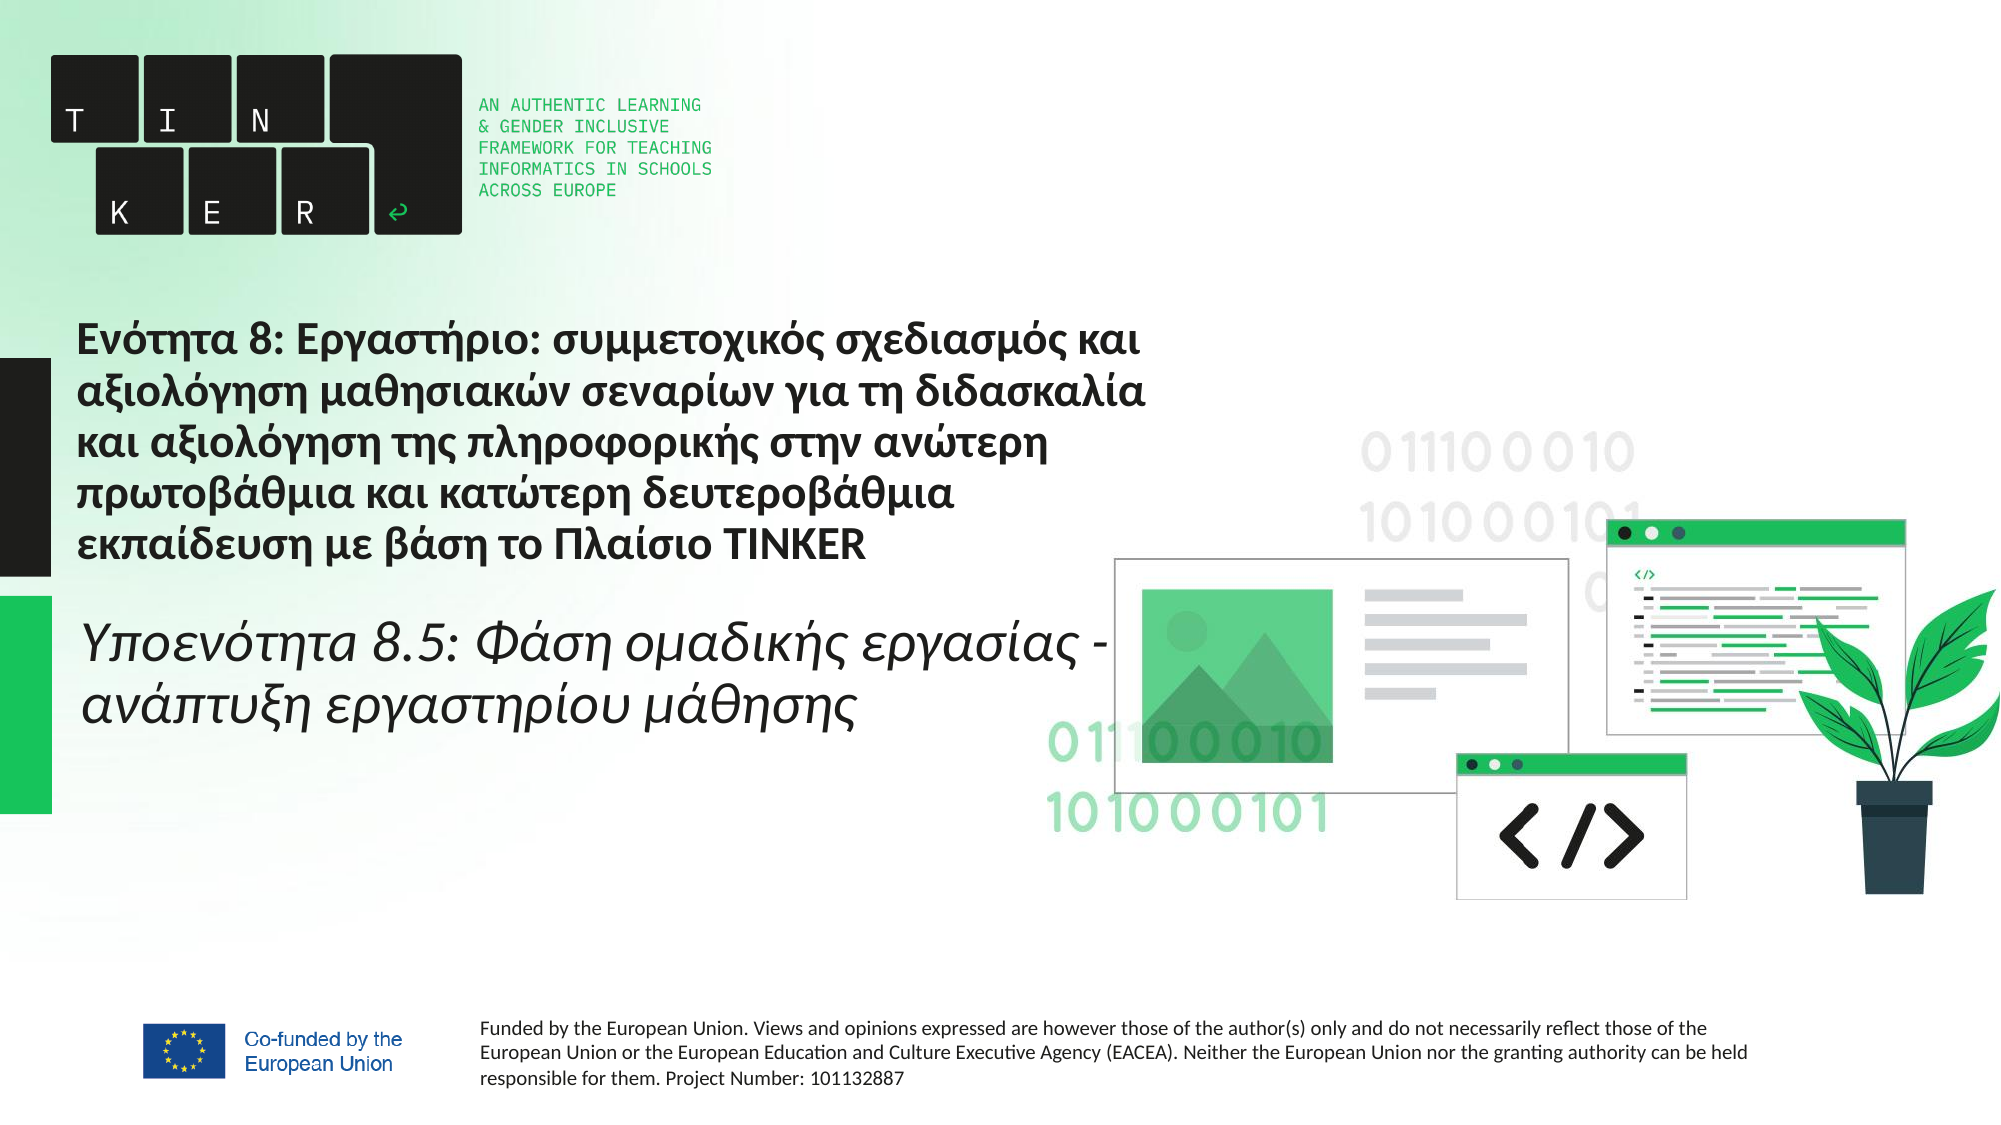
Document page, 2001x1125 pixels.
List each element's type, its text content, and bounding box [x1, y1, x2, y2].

title Ενότητα 8: Εργαστήριο: συμμετοχικός σχεδιασμός και αξιολόγηση μαθησιακών σεναρίων για τη διδασκαλία και αξιολόγηση της πληροφορικής στην ανώτερη πρωτοβάθμια και κατώτερη δευτεροβάθμια εκπαίδευση με βάση το Πλαίσιο TINKER [61, 358, 1169, 578]
picture [1047, 431, 2000, 900]
subtitle Υποενότητa 8.5: Φάση ομαδικής εργασίας - ανάπτυξη εργαστηρίου μάθησης [65, 599, 1197, 812]
picture [0, 0, 843, 1125]
